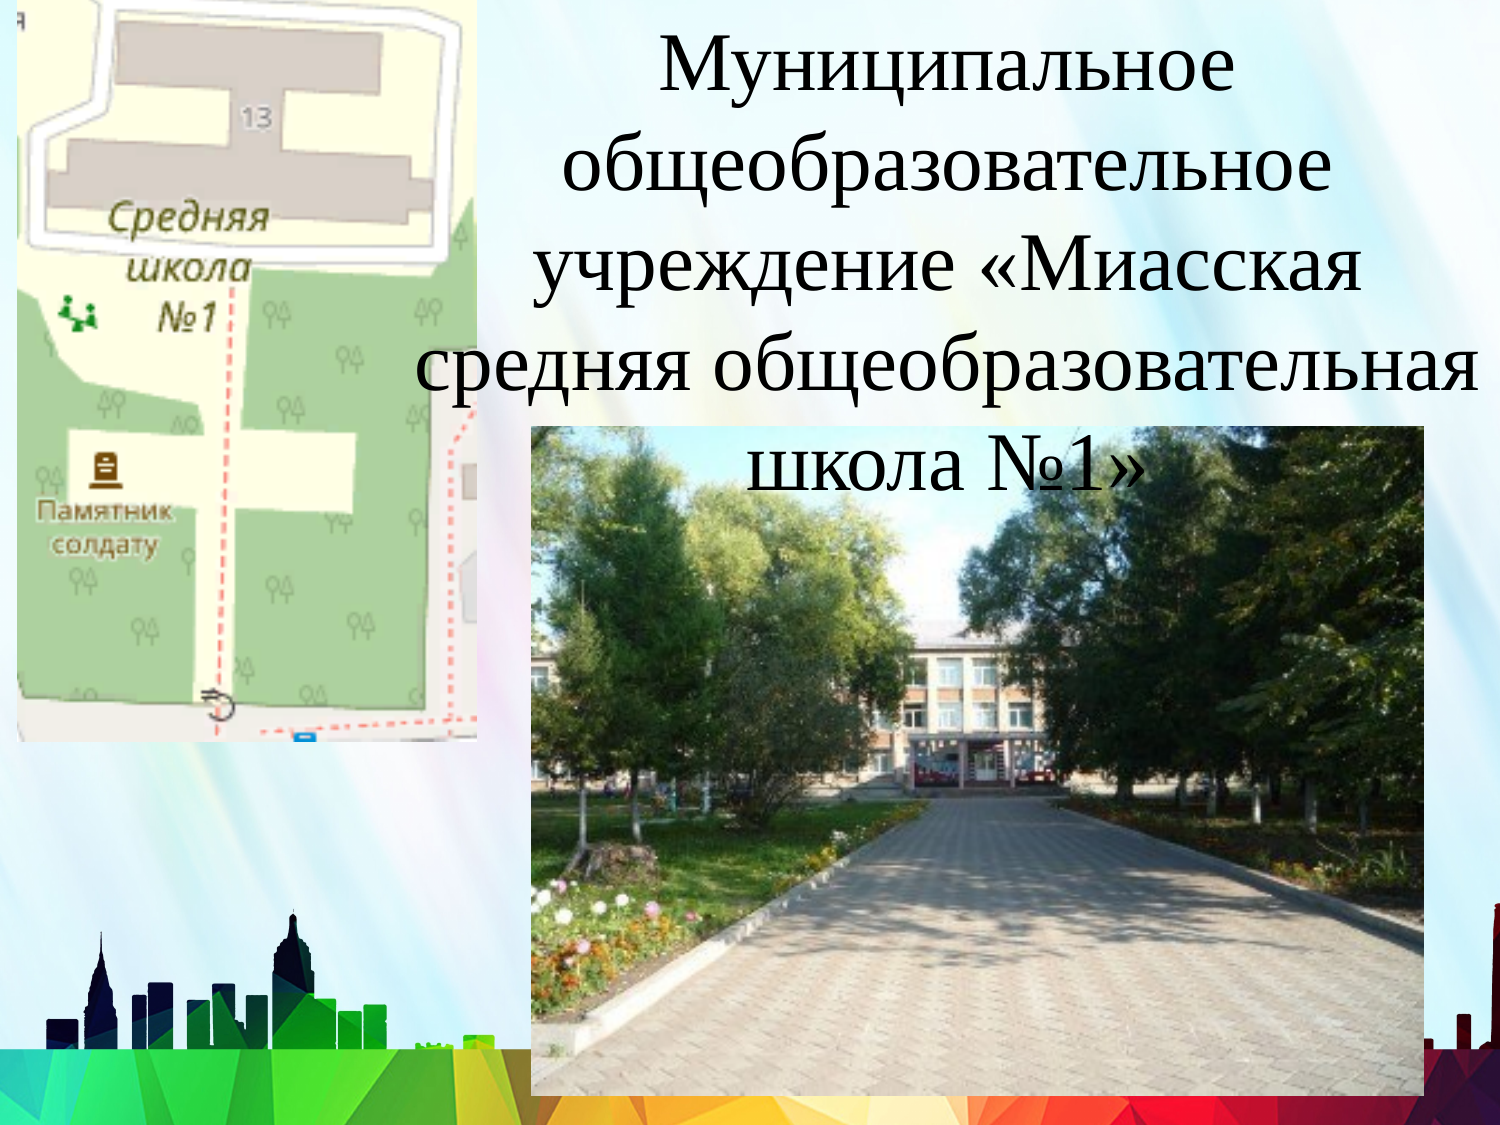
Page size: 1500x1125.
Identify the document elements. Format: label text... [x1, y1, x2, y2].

picture [0, 0, 1500, 1125]
text_box Муниципальное общеобразовательное учреждение «Миасская средняя общеобразовательная школа №1» [478, 0, 1500, 515]
